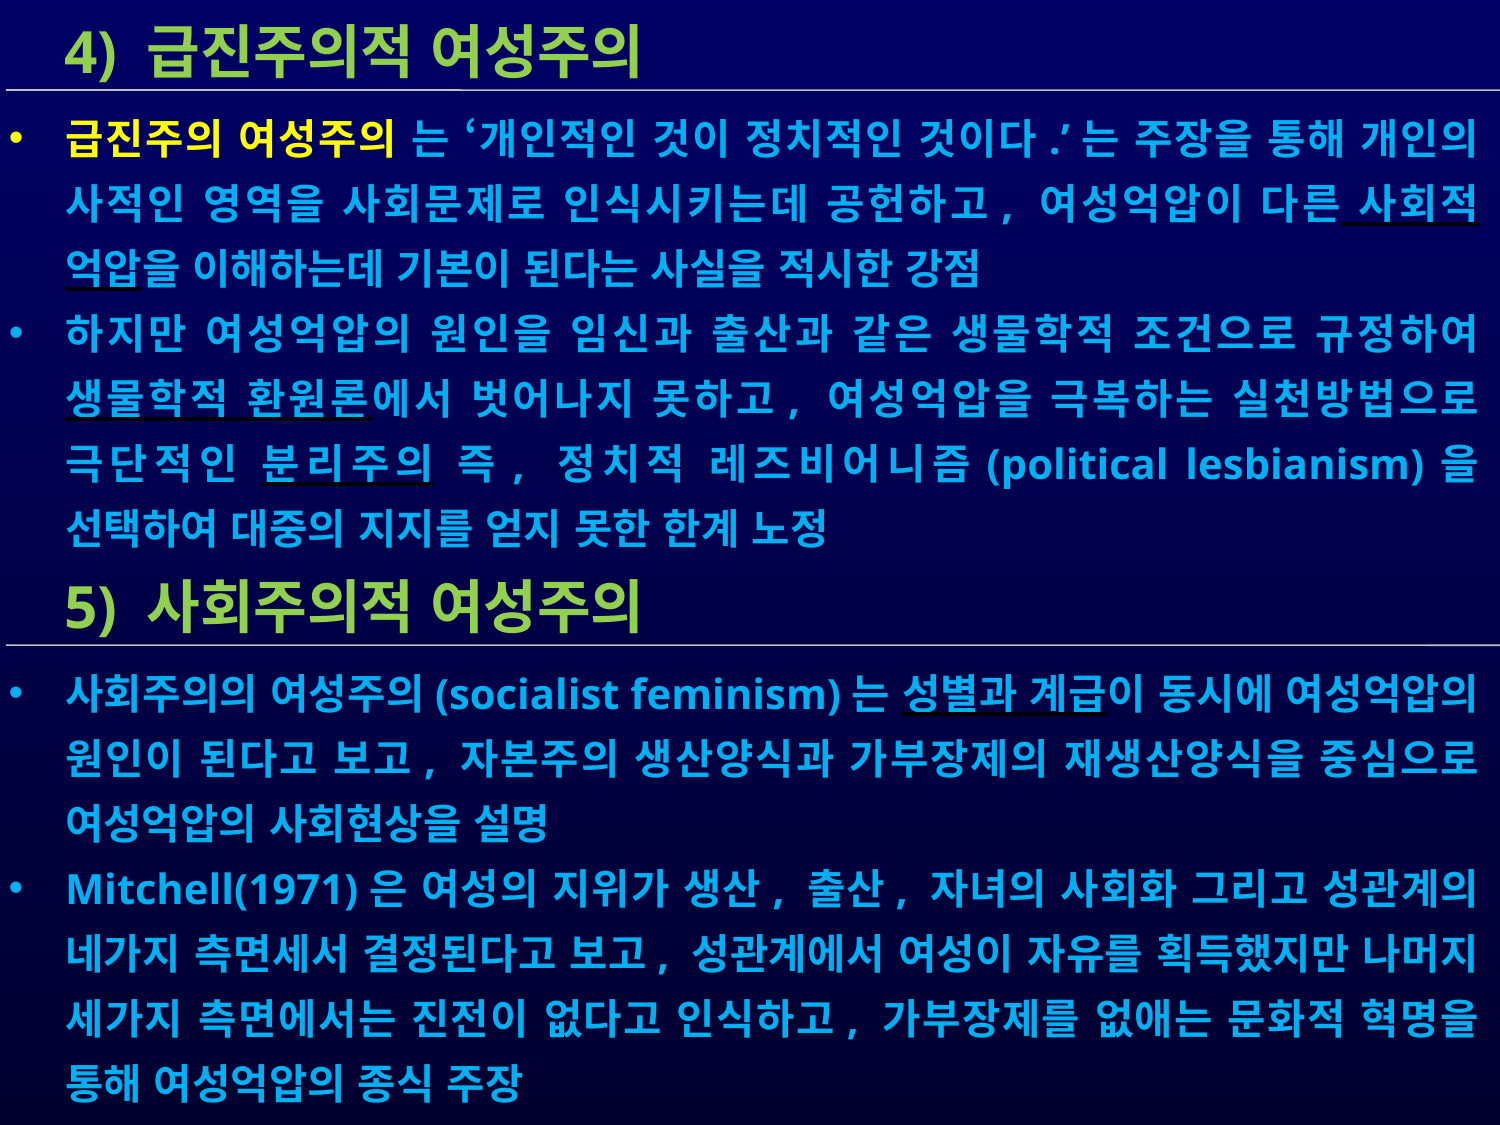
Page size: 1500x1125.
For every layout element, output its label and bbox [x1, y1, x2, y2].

text_box [0, 562, 1500, 1111]
text_box [0, 6, 1500, 556]
